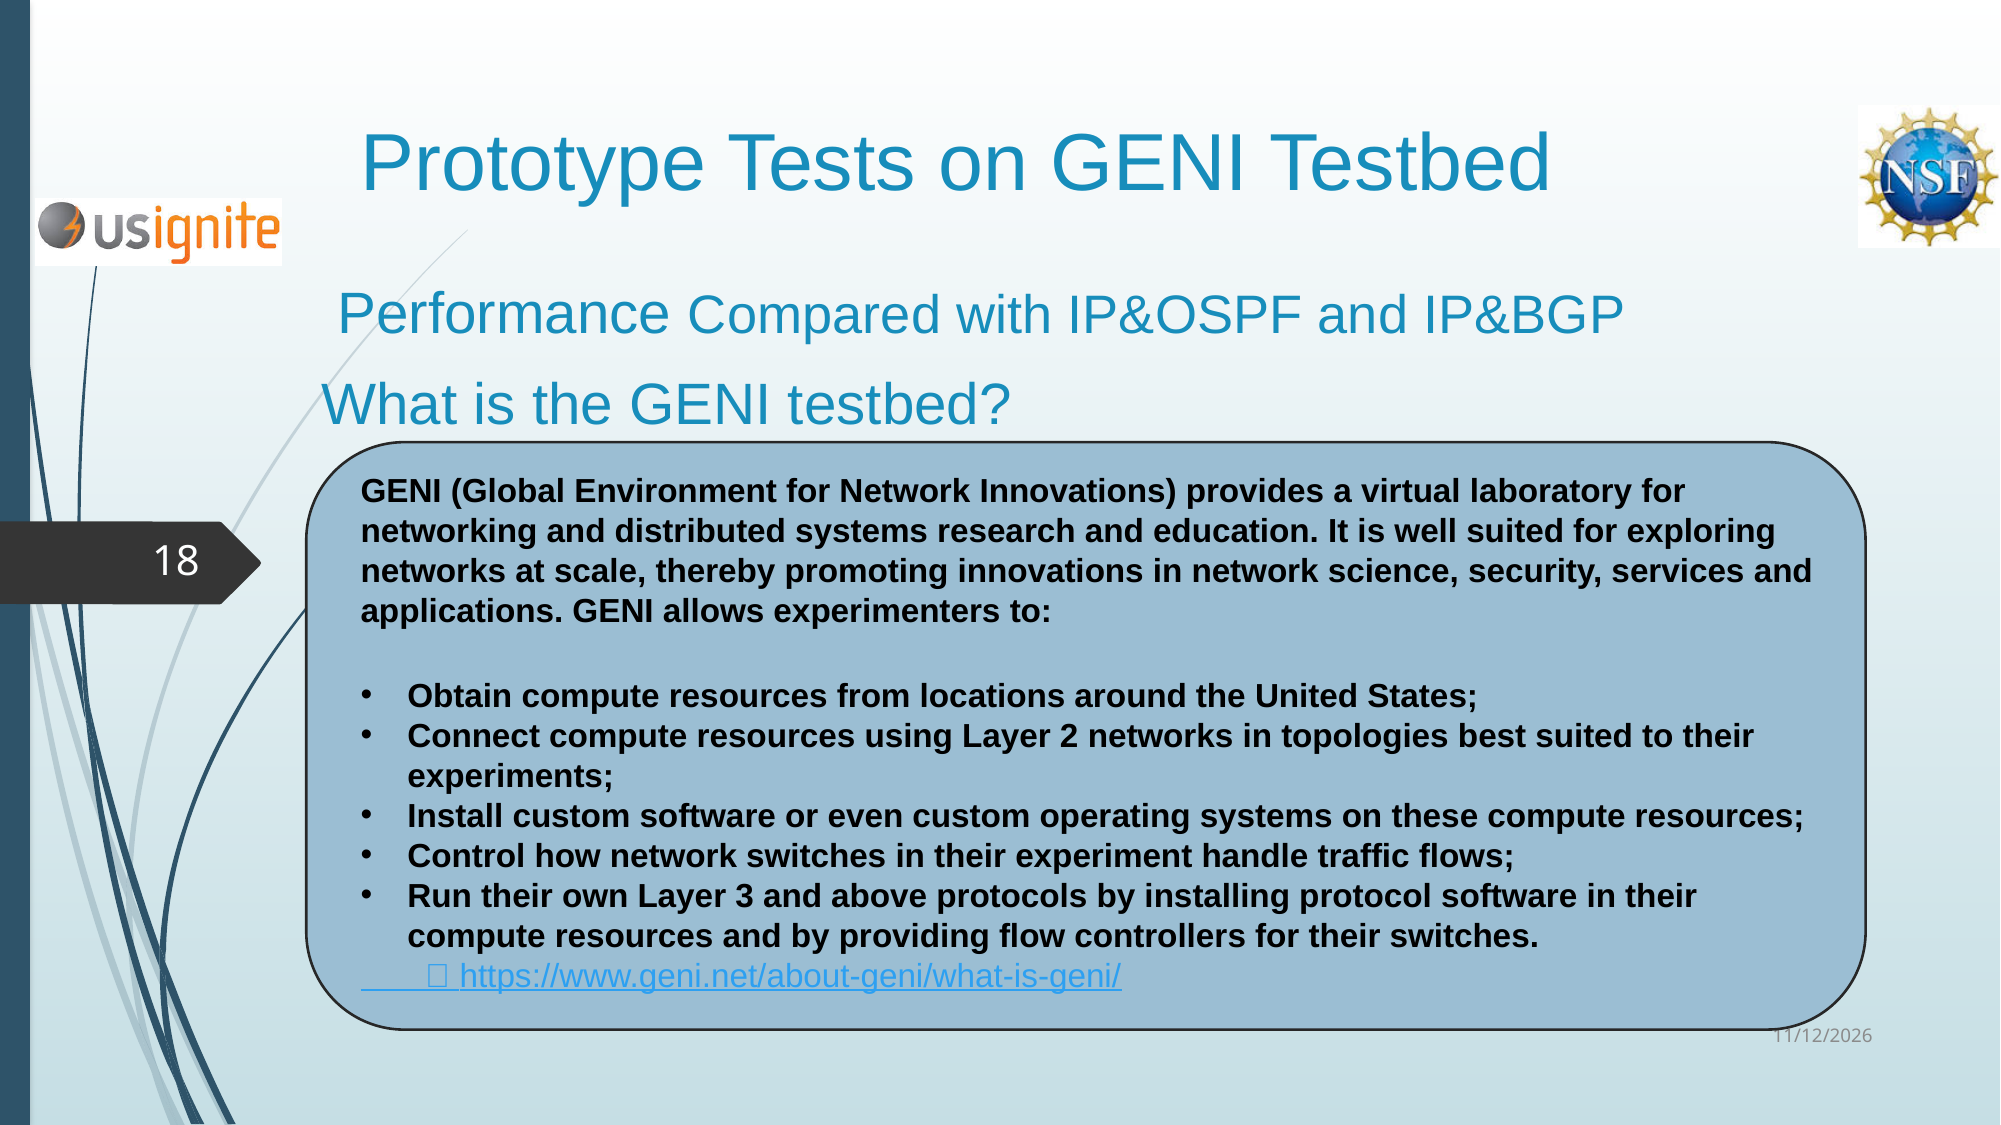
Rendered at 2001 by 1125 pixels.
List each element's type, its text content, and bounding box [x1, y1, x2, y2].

text_box GENI (Global Environment for Network Innovations) provides a virtual laboratory for networking and distributed systems research and education. It is well suited for exploring networks at scale, thereby promoting innovations in network science, security, services and applications. GENI allows experimenters to: Obtain compute resources from locations around the United States; Connect compute resources using Layer 2 networks in topologies best suited to their experiments; Install custom software or even custom operating systems on these compute resources; Control how network switches in their experiment handle traffic flows; Run their own Layer 3 and above protocols by installing protocol software in their compute resources and by providing flow controllers for their switches.  https://www.geni.net/about-geni/what-is-geni/ [345, 462, 1855, 1002]
picture [1858, 105, 2000, 248]
text_box [304, 440, 1838, 1031]
title Prototype Tests on GENI Testbed [345, 101, 1700, 215]
list Performance Compared with IP&OSPF and IP&BGP What is the GENI testbed? [306, 268, 1769, 453]
picture [35, 198, 282, 266]
slide_number 18 [87, 532, 216, 592]
text_box [1855, 493, 1867, 979]
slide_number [1699, 1005, 1888, 1067]
